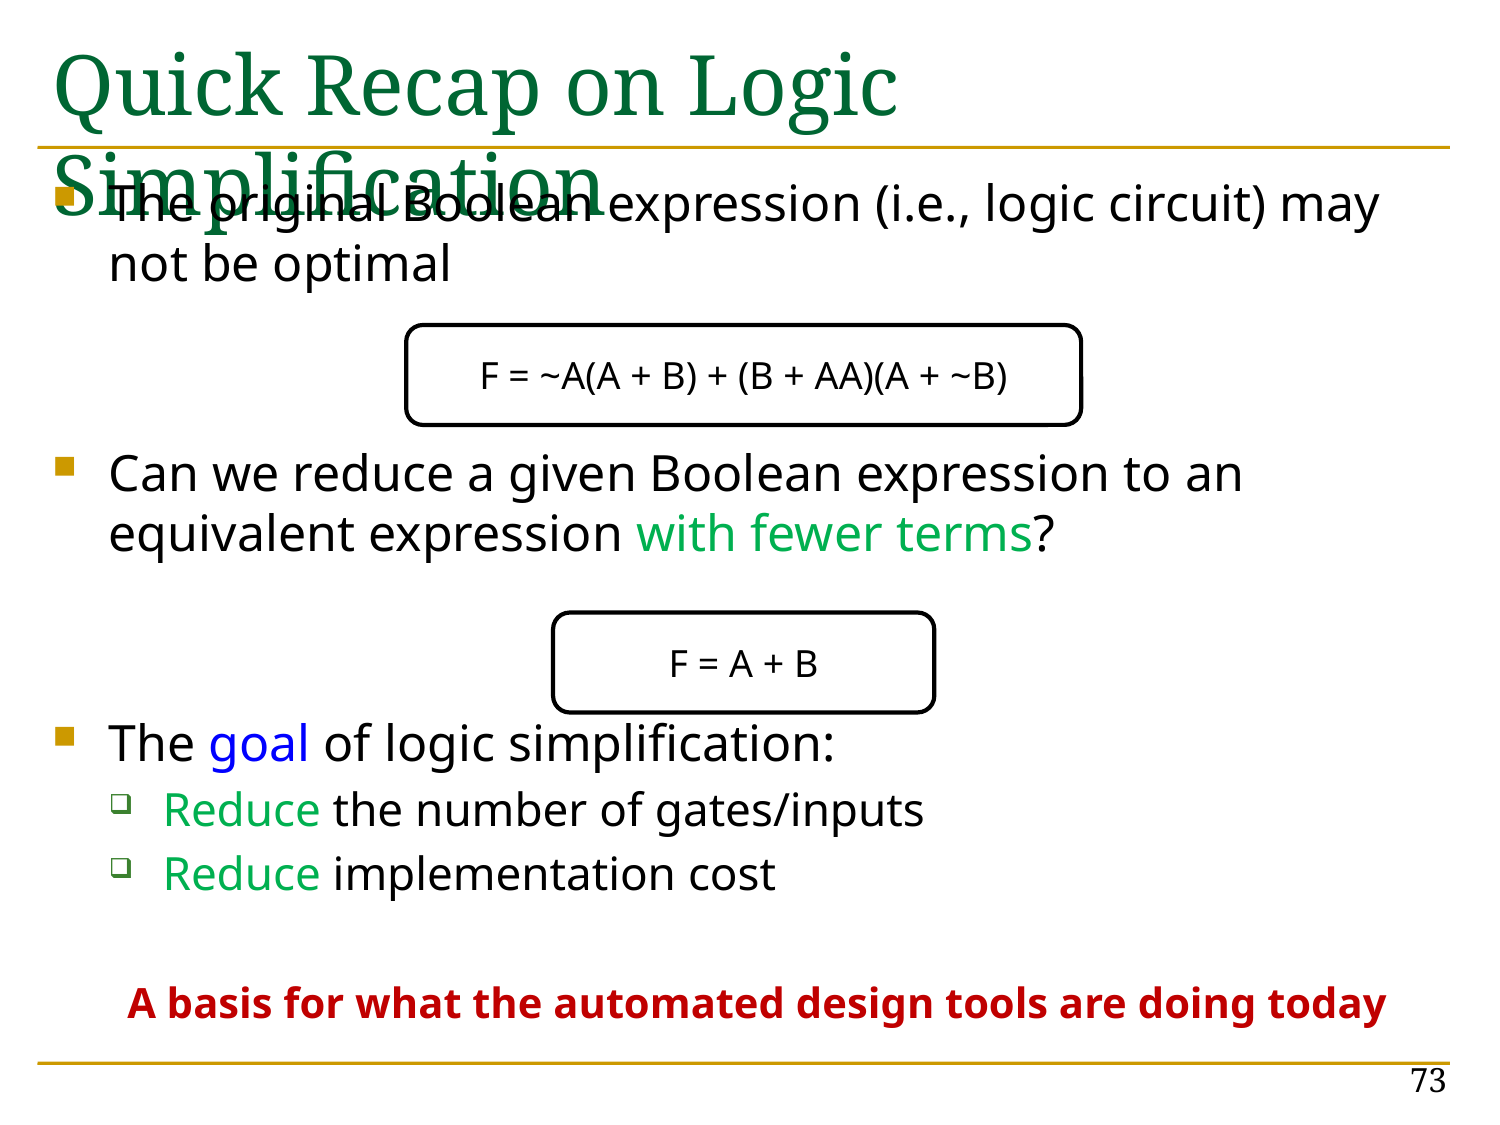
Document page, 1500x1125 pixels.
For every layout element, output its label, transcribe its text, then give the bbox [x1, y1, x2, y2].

slide_number 73 [1111, 1036, 1462, 1112]
text_box A basis for what the automated design tools are doing today [112, 969, 1425, 1035]
title Quick Recap on Logic Simplification [37, 24, 1450, 163]
text_box F = A + B [550, 610, 937, 715]
list The original Boolean expression (i.e., logic circuit) may not be optimal Can we reduce a given Boolean expression to an equivalent expression with fewer terms? The goal of logic simplification: Reduce the number of gates/inputs Reduce implementation cost [37, 163, 1450, 1016]
text_box F = ~A(A + B) + (B + AA)(A + ~B) [404, 322, 1084, 428]
